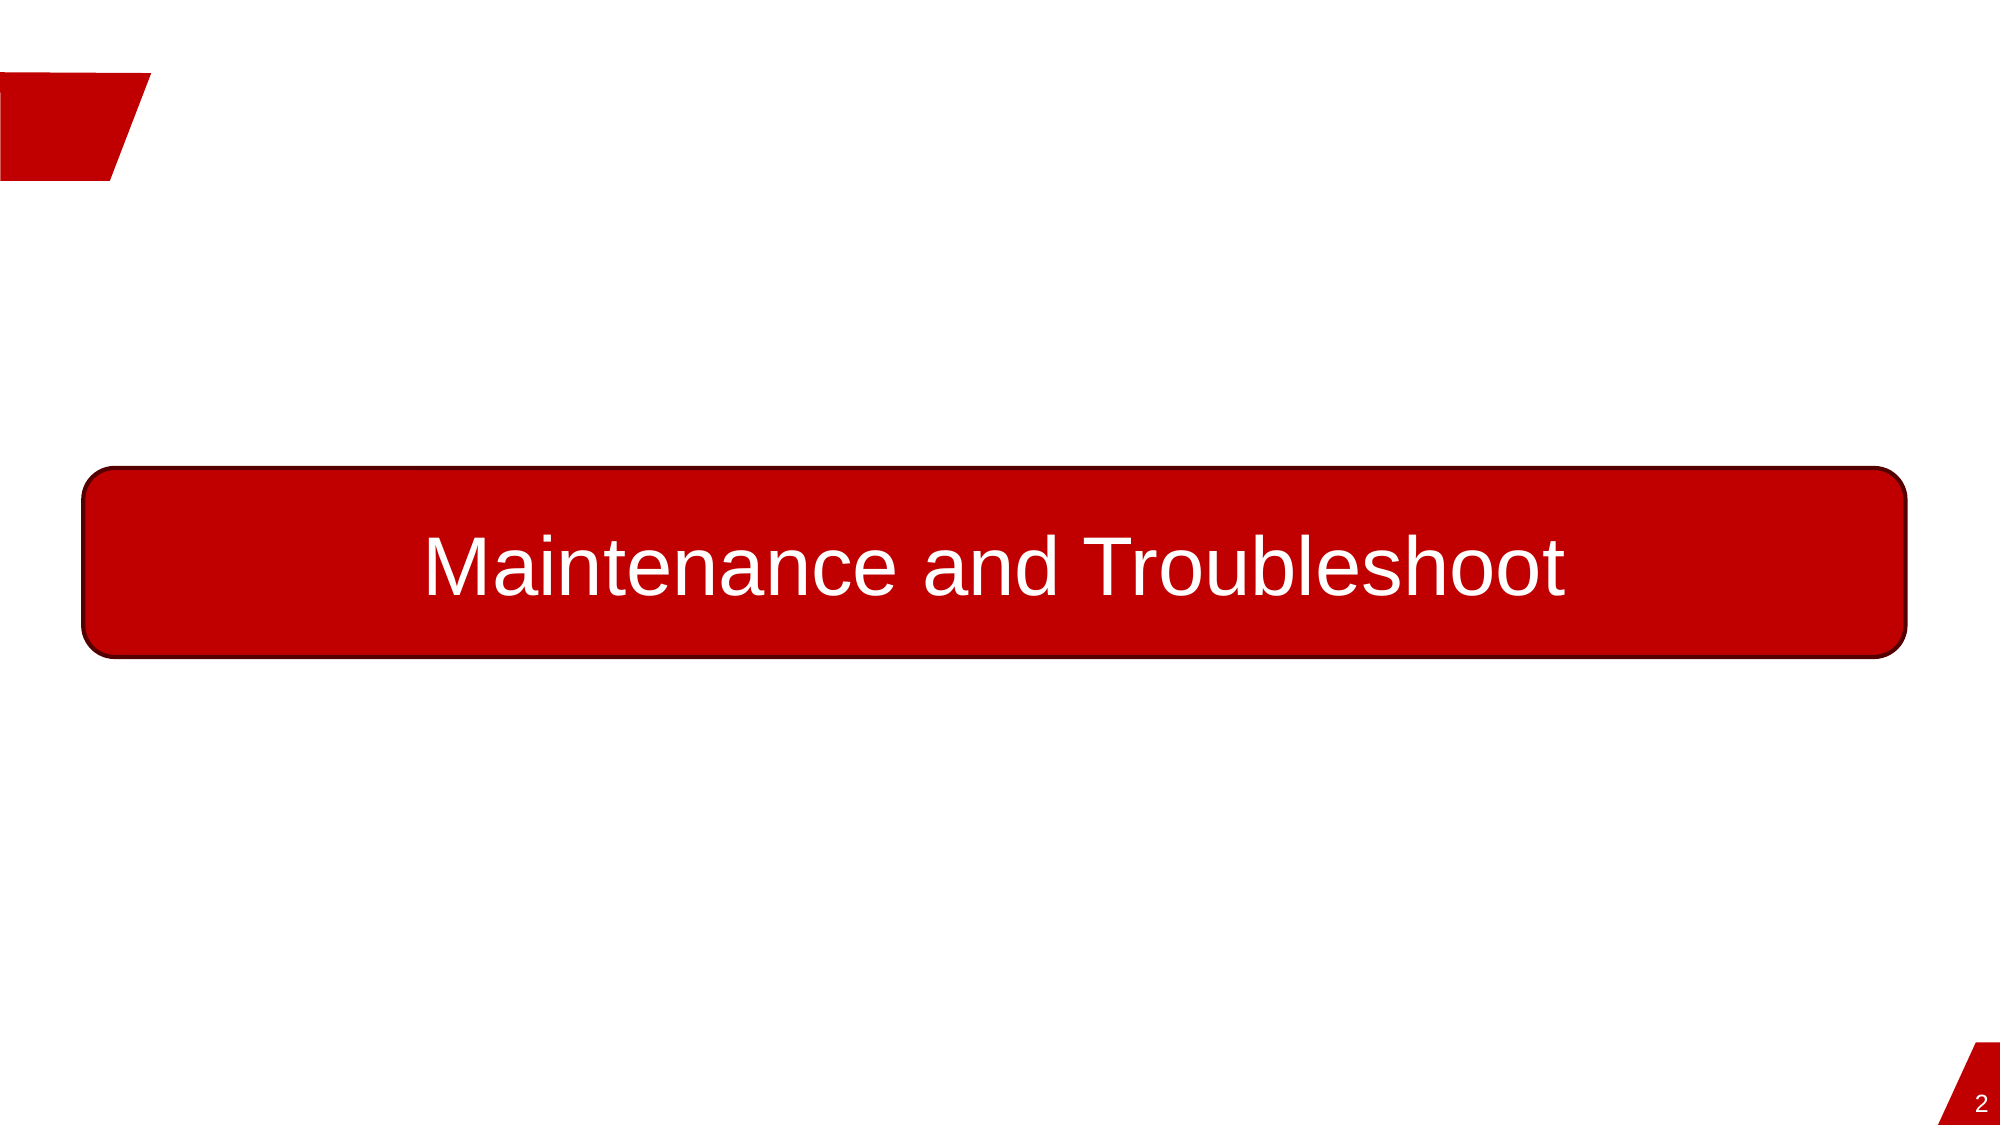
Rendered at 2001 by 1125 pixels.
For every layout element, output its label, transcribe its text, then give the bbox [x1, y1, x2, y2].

slide_number 2 [1662, 1080, 2000, 1125]
text_box Maintenance and Troubleshoot [81, 465, 1908, 660]
